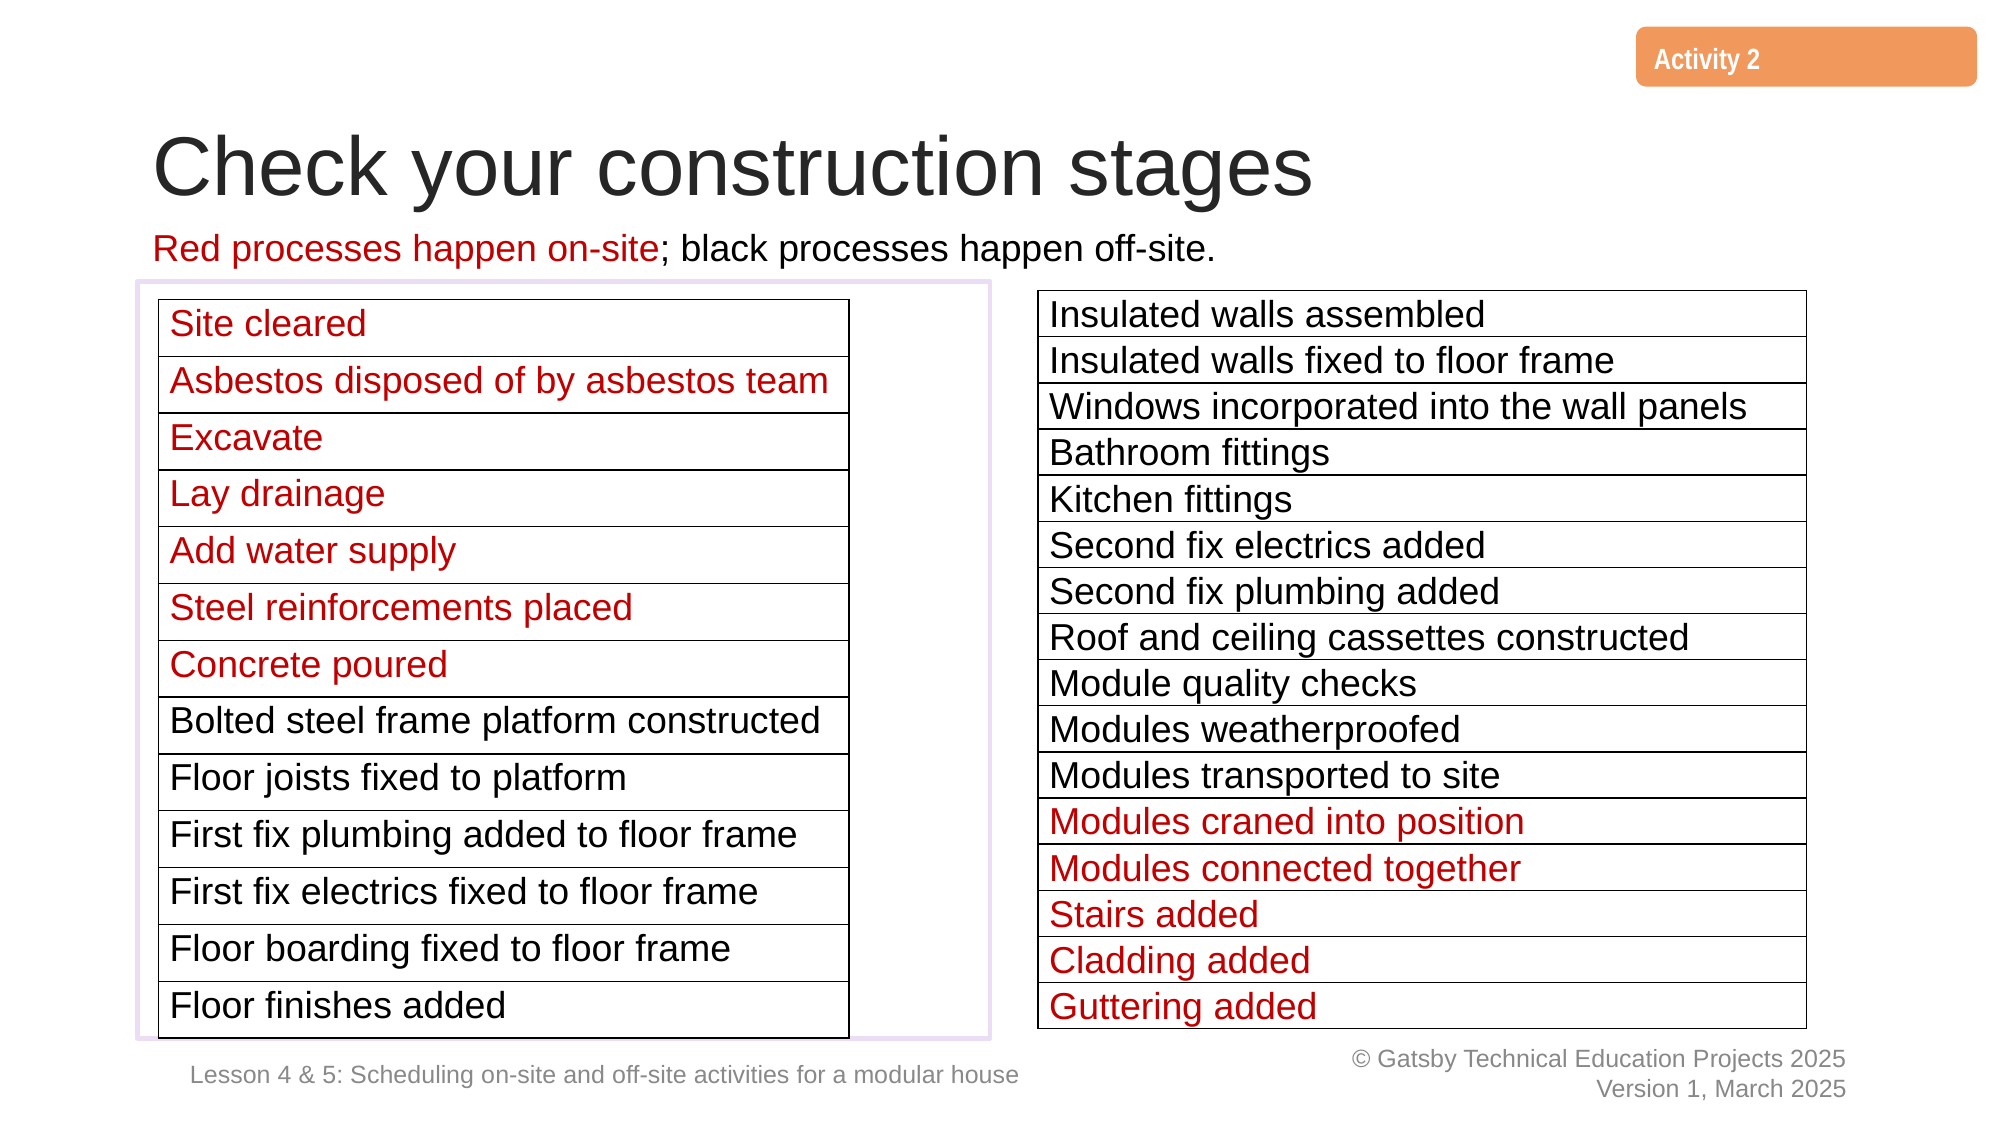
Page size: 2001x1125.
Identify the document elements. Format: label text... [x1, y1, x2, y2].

table_cell Bathroom fittings [1039, 430, 1806, 474]
table_cell First fix plumbing added to floor frame [159, 811, 848, 867]
table_cell Modules craned into position [1039, 799, 1806, 843]
table_cell Second fix plumbing added [1039, 568, 1806, 613]
table_header Site cleared [159, 300, 848, 356]
table_cell Lay drainage [159, 471, 848, 526]
table_cell Concrete poured [159, 641, 848, 696]
table_cell Modules connected together [1039, 845, 1806, 890]
table_cell Steel reinforcements placed [159, 584, 848, 640]
text_box Activity 2 [1636, 26, 1978, 87]
table_cell Module quality checks [1039, 660, 1806, 705]
table_cell Stairs added [1039, 891, 1806, 936]
table_cell Insulated walls fixed to floor frame [1039, 337, 1806, 382]
list [135, 279, 992, 1041]
table_cell Second fix electrics added [1039, 522, 1806, 567]
table_cell Bolted steel frame platform constructed [159, 698, 848, 753]
table_cell Kitchen fittings [1039, 476, 1806, 521]
table_cell Roof and ceiling cassettes constructed [1039, 614, 1806, 659]
table_cell Modules weatherproofed [1039, 706, 1806, 751]
table_cell Floor finishes added [159, 982, 848, 1037]
table_cell Excavate [159, 414, 848, 469]
table_cell Cladding added [1039, 937, 1806, 982]
table_cell Guttering added [1039, 983, 1806, 1028]
table_cell Asbestos disposed of by asbestos team [159, 357, 848, 412]
title Check your construction stages [137, 59, 1863, 278]
table_header Insulated walls assembled [1039, 291, 1806, 336]
table_cell Floor joists fixed to platform [159, 755, 848, 810]
table_cell Add water supply [159, 527, 848, 583]
table_cell Modules transported to site [1039, 753, 1806, 797]
table_cell First fix electrics fixed to floor frame [159, 868, 848, 924]
list Lesson 4 & 5: Scheduling on-site and off-site activities for a modular house [137, 1042, 1079, 1103]
text_box Red processes happen on-site; black processes happen off-site. [137, 216, 1369, 277]
table_cell Floor boarding fixed to floor frame [159, 925, 848, 981]
table_cell Windows incorporated into the wall panels [1039, 384, 1806, 428]
